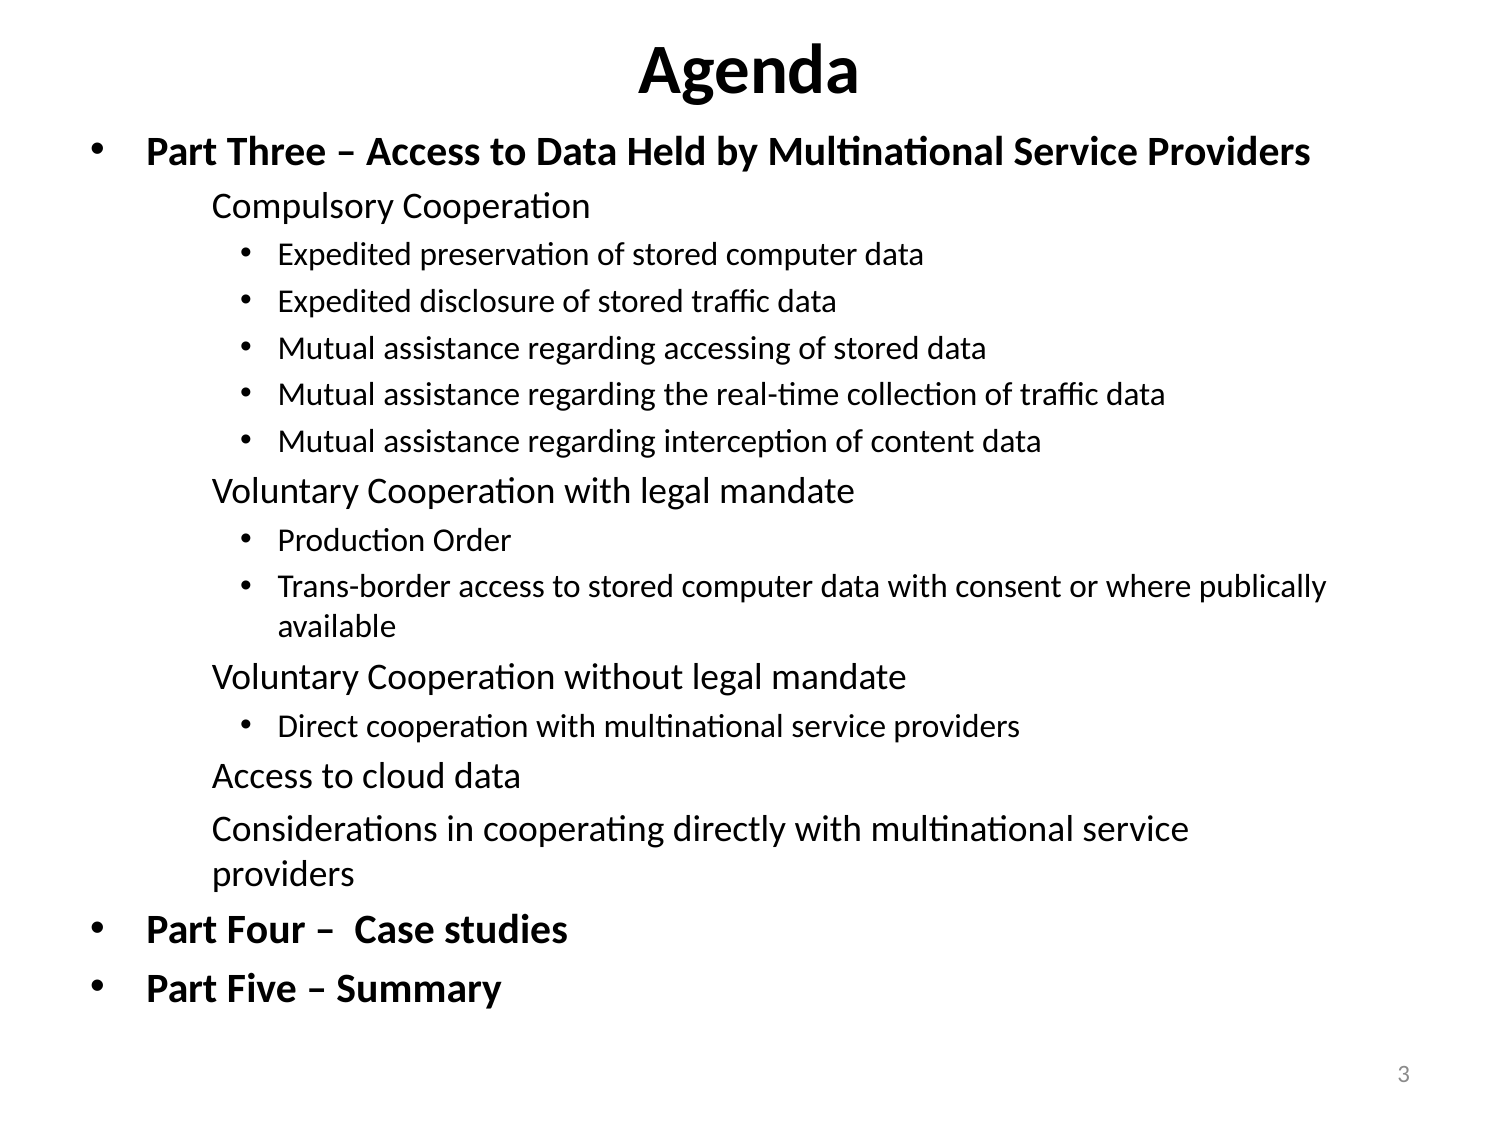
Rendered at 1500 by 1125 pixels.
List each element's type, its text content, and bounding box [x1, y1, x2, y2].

list Part Three – Access to Data Held by Multinational Service Providers Compulsory Cooperation Expedited preservation of stored computer data Expedited disclosure of stored traffic data Mutual assistance regarding accessing of stored data Mutual assistance regarding the real-time collection of traffic data Mutual assistance regarding interception of content data Voluntary Cooperation with legal mandate Production Order Trans-border access to stored computer data with consent or where publically available Voluntary Cooperation without legal mandate Direct cooperation with multinational service providers Access to cloud data Considerations in cooperating directly with multinational service providers Part Four – Case studies Part Five – Summary [75, 115, 1350, 1078]
title Agenda [75, 15, 1425, 108]
slide_number 3 [1074, 1042, 1425, 1103]
